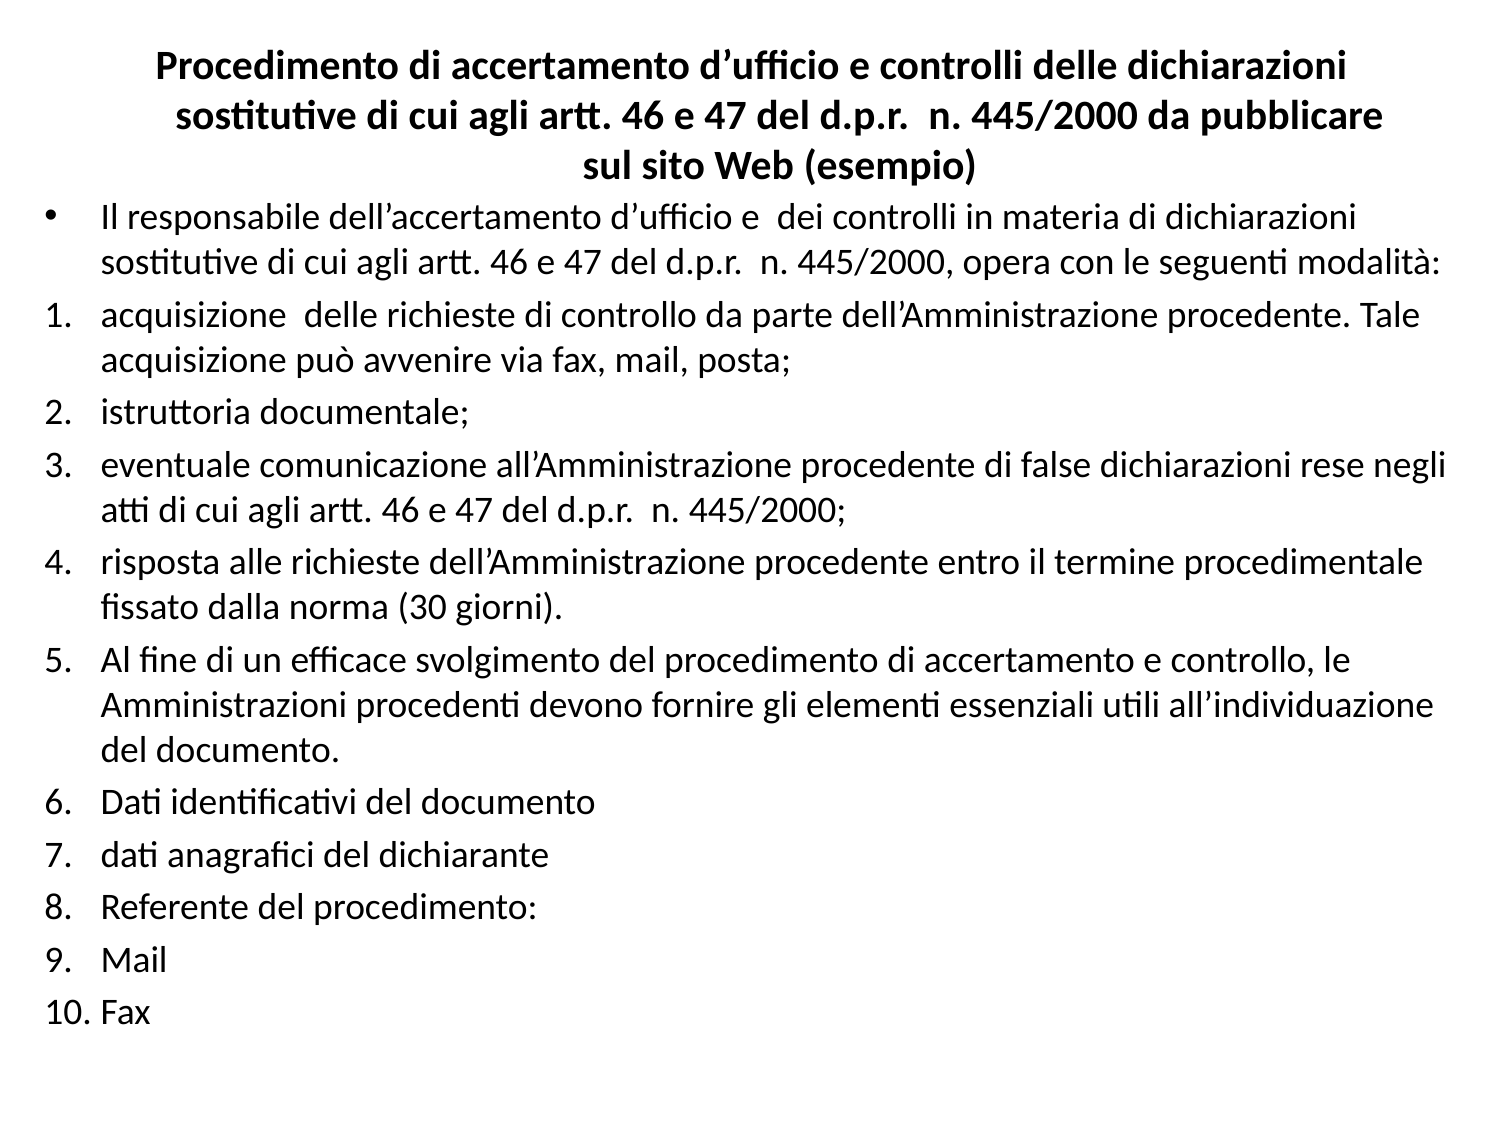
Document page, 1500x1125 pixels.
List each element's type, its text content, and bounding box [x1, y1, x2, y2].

list Il responsabile dell’accertamento d’ufficio e dei controlli in materia di dichiarazioni sostitutive di cui agli artt. 46 e 47 del d.p.r. n. 445/2000, opera con le seguenti modalità: acquisizione delle richieste di controllo da parte dell’Amministrazione procedente. Tale acquisizione può avvenire via fax, mail, posta; istruttoria documentale; eventuale comunicazione all’Amministrazione procedente di false dichiarazioni rese negli atti di cui agli artt. 46 e 47 del d.p.r. n. 445/2000; risposta alle richieste dell’Amministrazione procedente entro il termine procedimentale fissato dalla norma (30 giorni). Al fine di un efficace svolgimento del procedimento di accertamento e controllo, le Amministrazioni procedenti devono fornire gli elementi essenziali utili all’individuazione del documento. Dati identificativi del documento dati anagrafici del dichiarante Referente del procedimento: Mail Fax [29, 184, 1471, 928]
title Procedimento di accertamento d’ufficio e controlli delle dichiarazioni sostitutive di cui agli artt. 46 e 47 del d.p.r. n. 445/2000 da pubblicare sul sito Web (esempio) [76, 18, 1428, 184]
